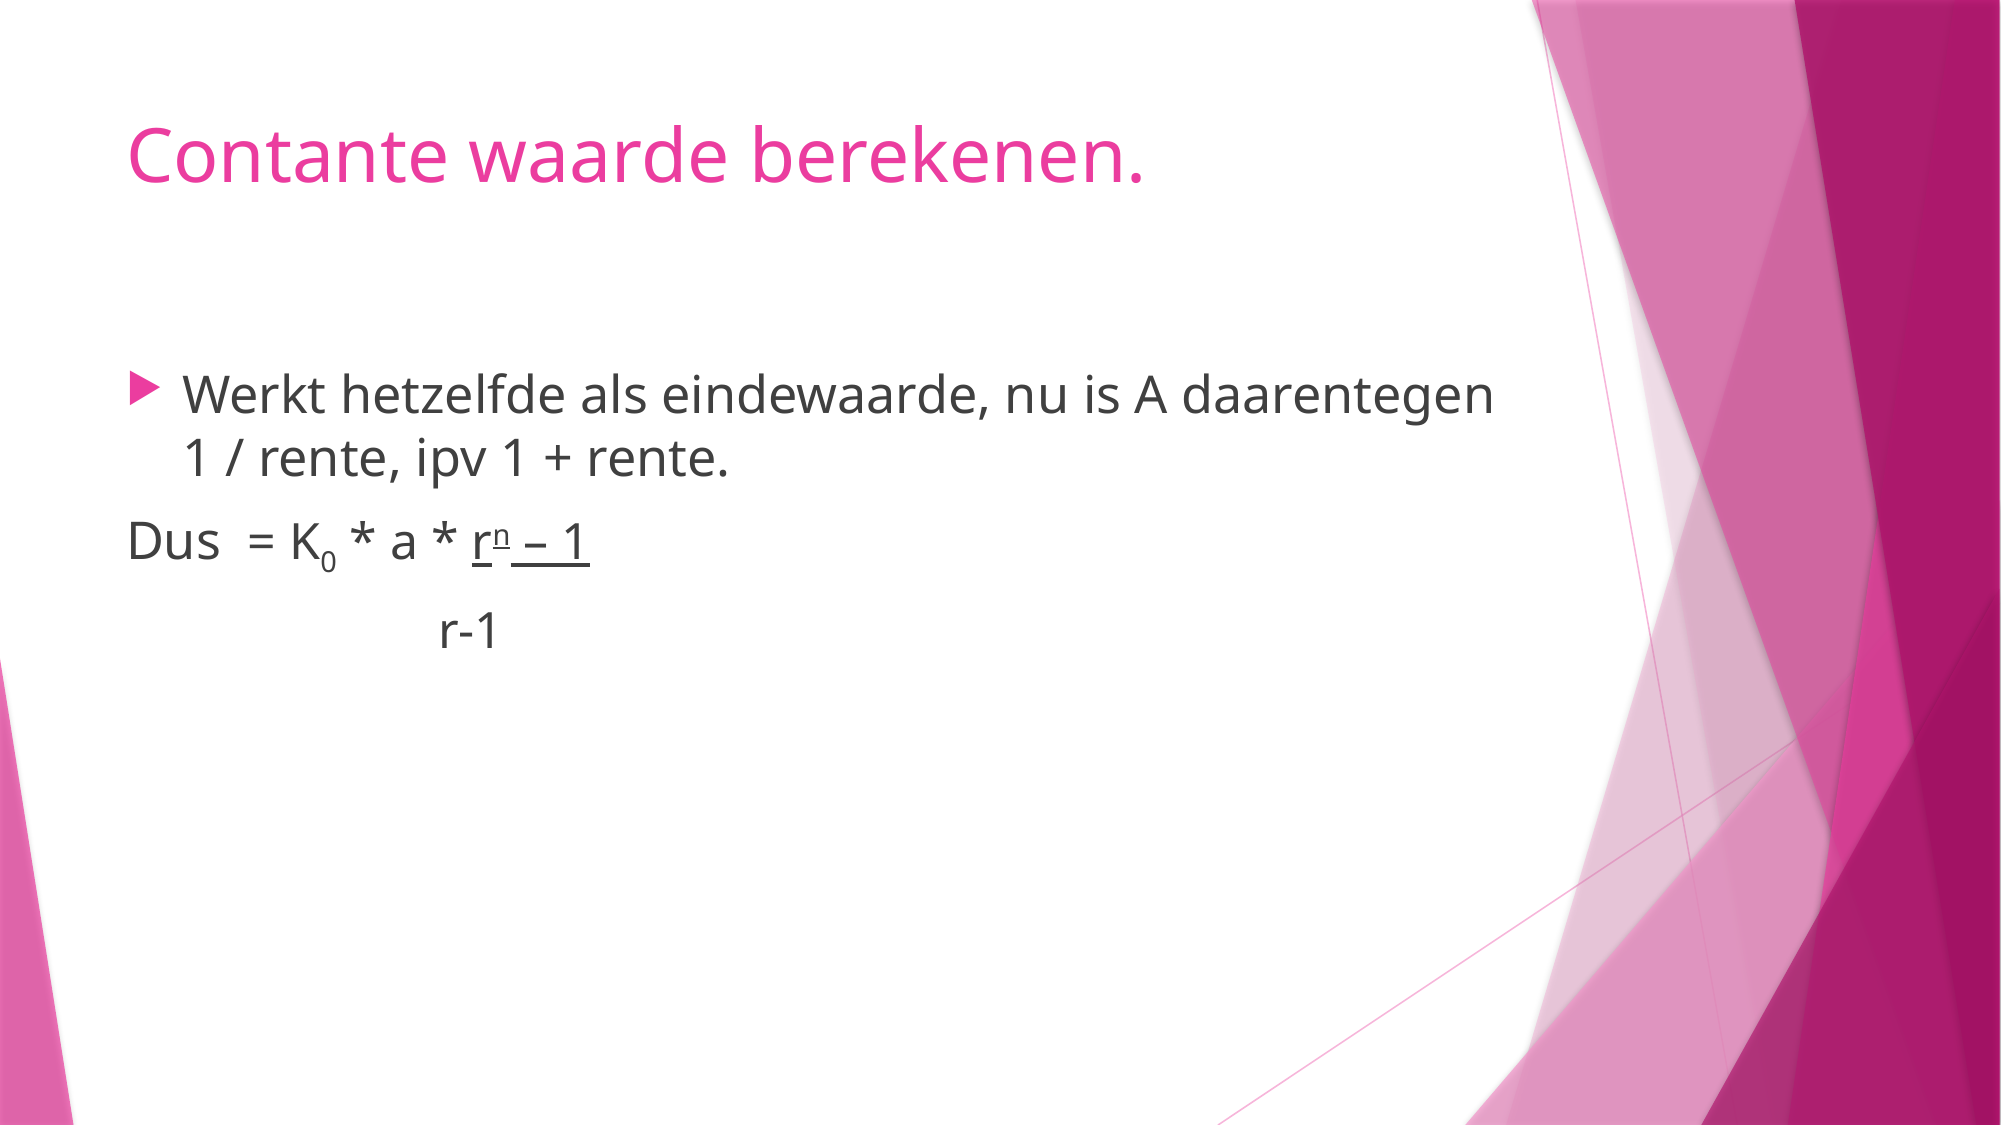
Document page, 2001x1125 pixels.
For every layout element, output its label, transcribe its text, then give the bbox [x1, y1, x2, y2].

title Contante waarde berekenen. [111, 99, 1522, 317]
list Werkt hetzelfde als eindewaarde, nu is A daarentegen 1 / rente, ipv 1 + rente. Dus = K0 * a * rn – 1 r-1 [111, 354, 1522, 992]
